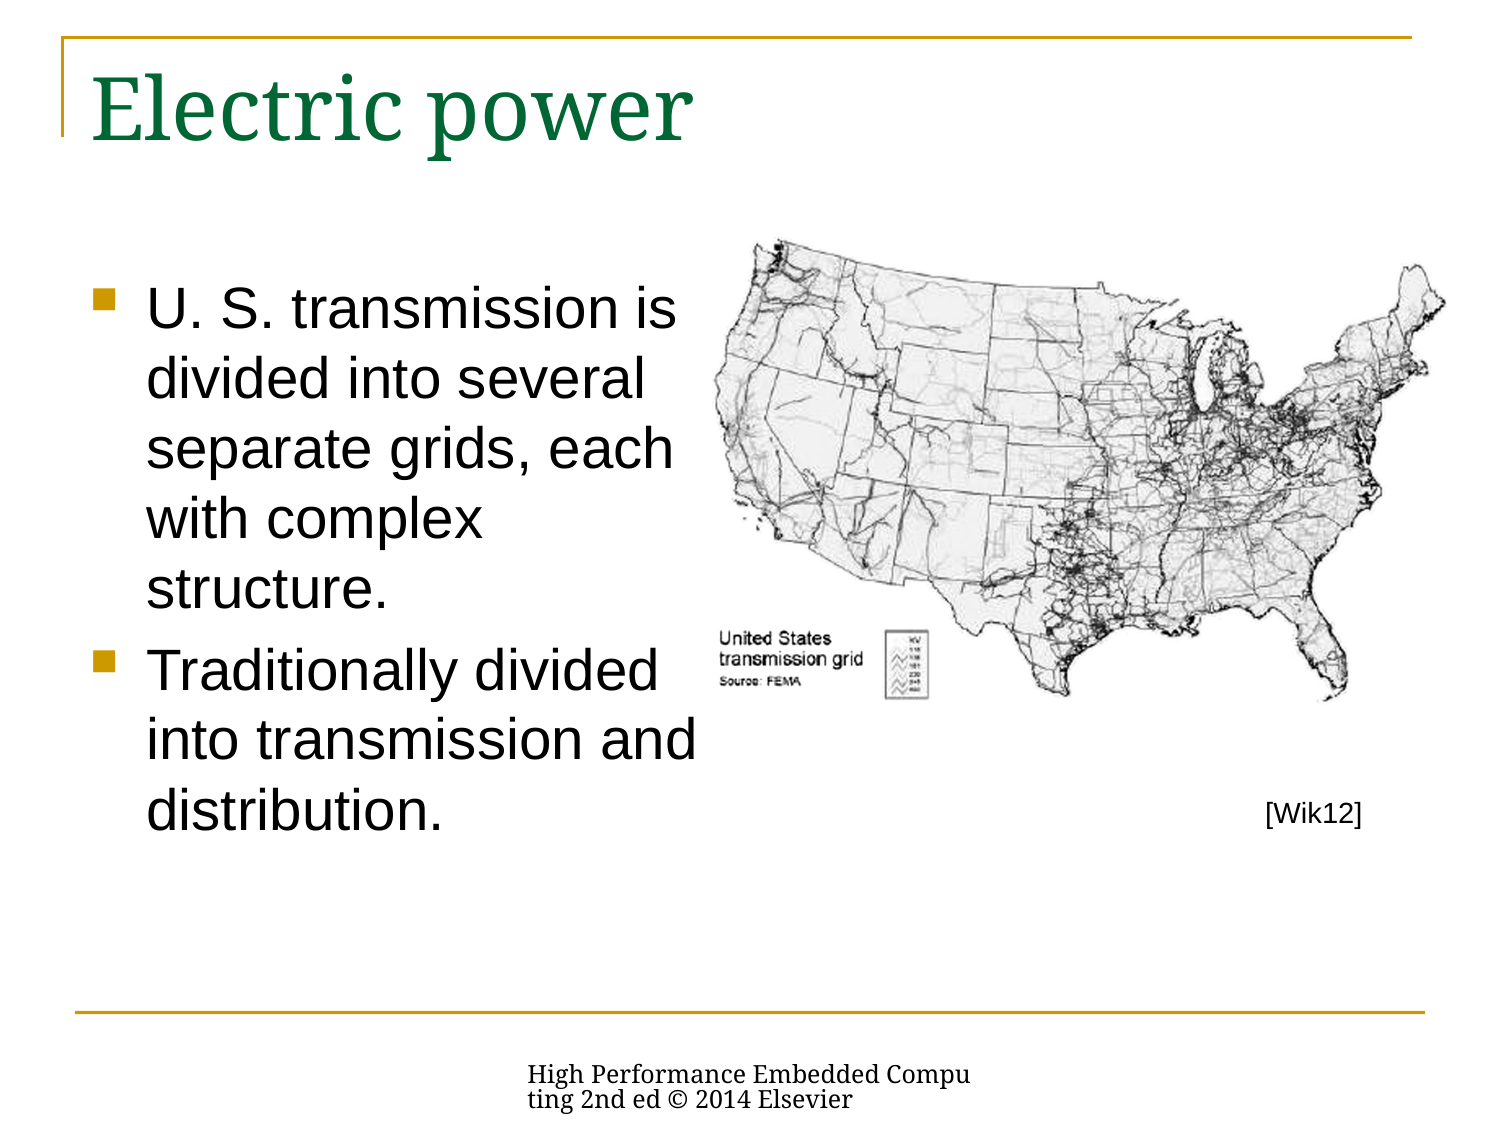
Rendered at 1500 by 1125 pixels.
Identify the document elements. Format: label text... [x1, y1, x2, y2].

text_box [Wik12] [1250, 787, 1378, 837]
picture [712, 237, 1447, 706]
title Electric power [75, 45, 1425, 233]
footer High Performance Embedded Computing 2nd ed © 2014 Elsevier [512, 1025, 988, 1100]
list U. S. transmission is divided into several separate grids, each with complex structure. Traditionally divided into transmission and distribution. [75, 262, 738, 1006]
